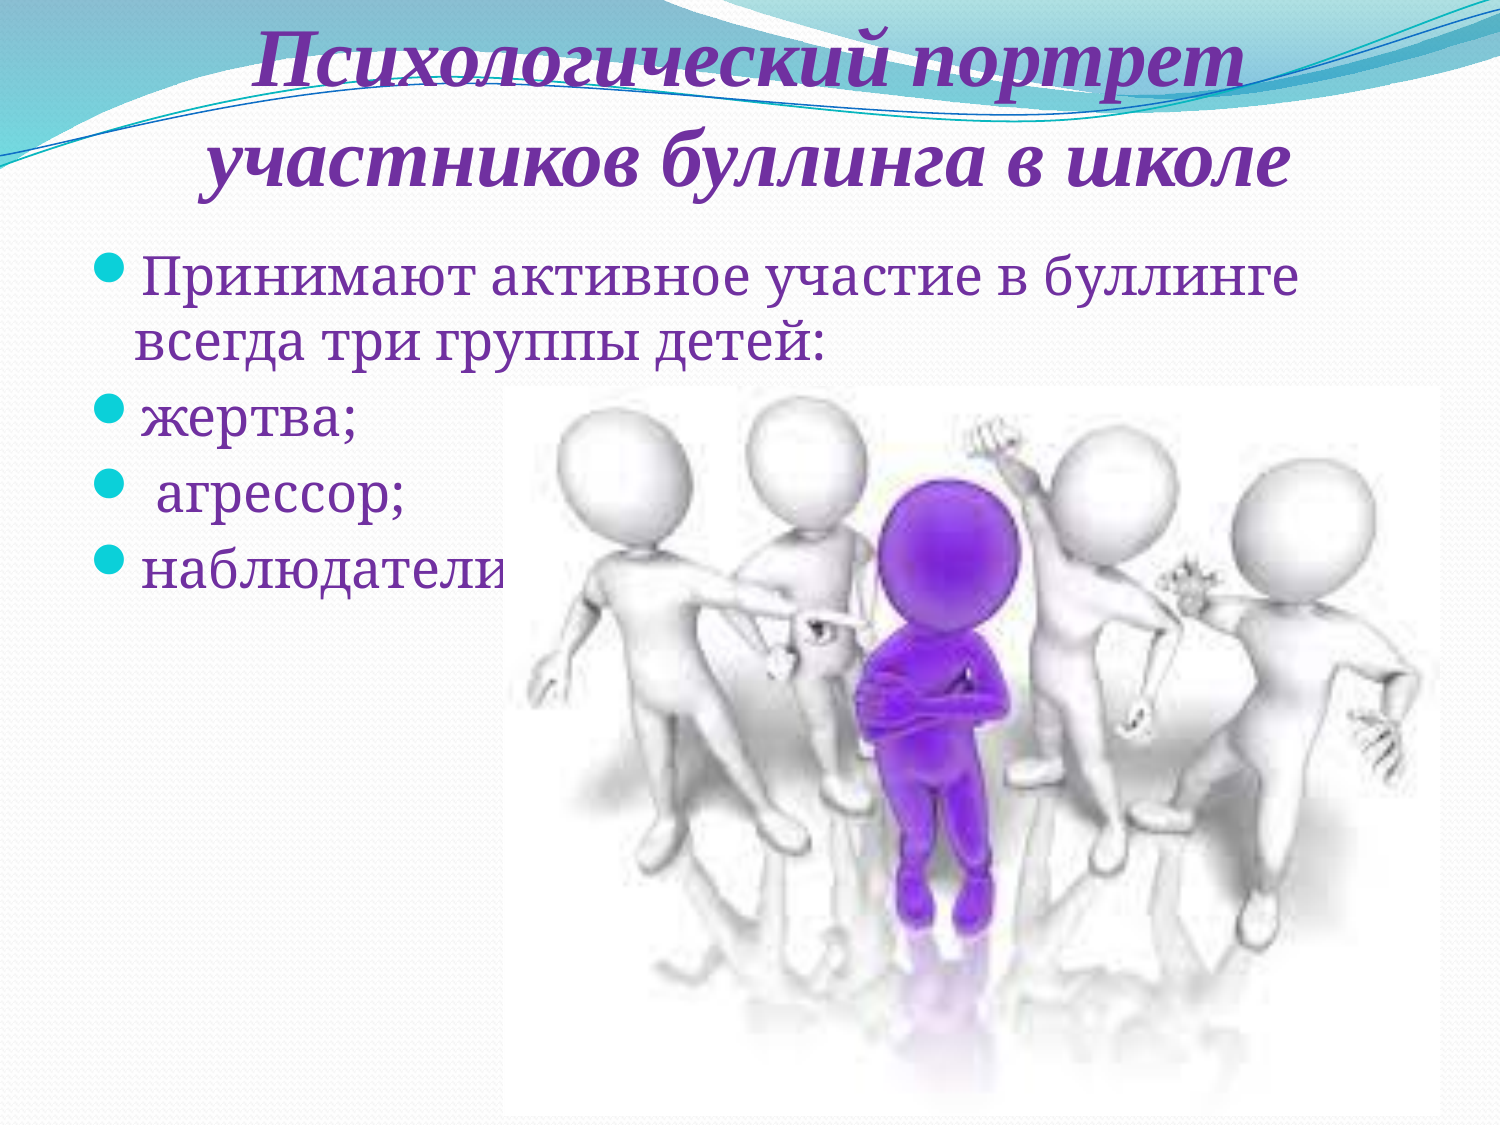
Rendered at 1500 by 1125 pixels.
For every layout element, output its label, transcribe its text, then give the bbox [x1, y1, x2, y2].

list Принимают активное участие в буллинге всегда три группы детей: жертва; агрессор; наблюдатели. [75, 234, 1425, 1038]
title Психологический портрет участников буллинга в школе [75, 164, 1425, 234]
picture [503, 386, 1440, 1117]
